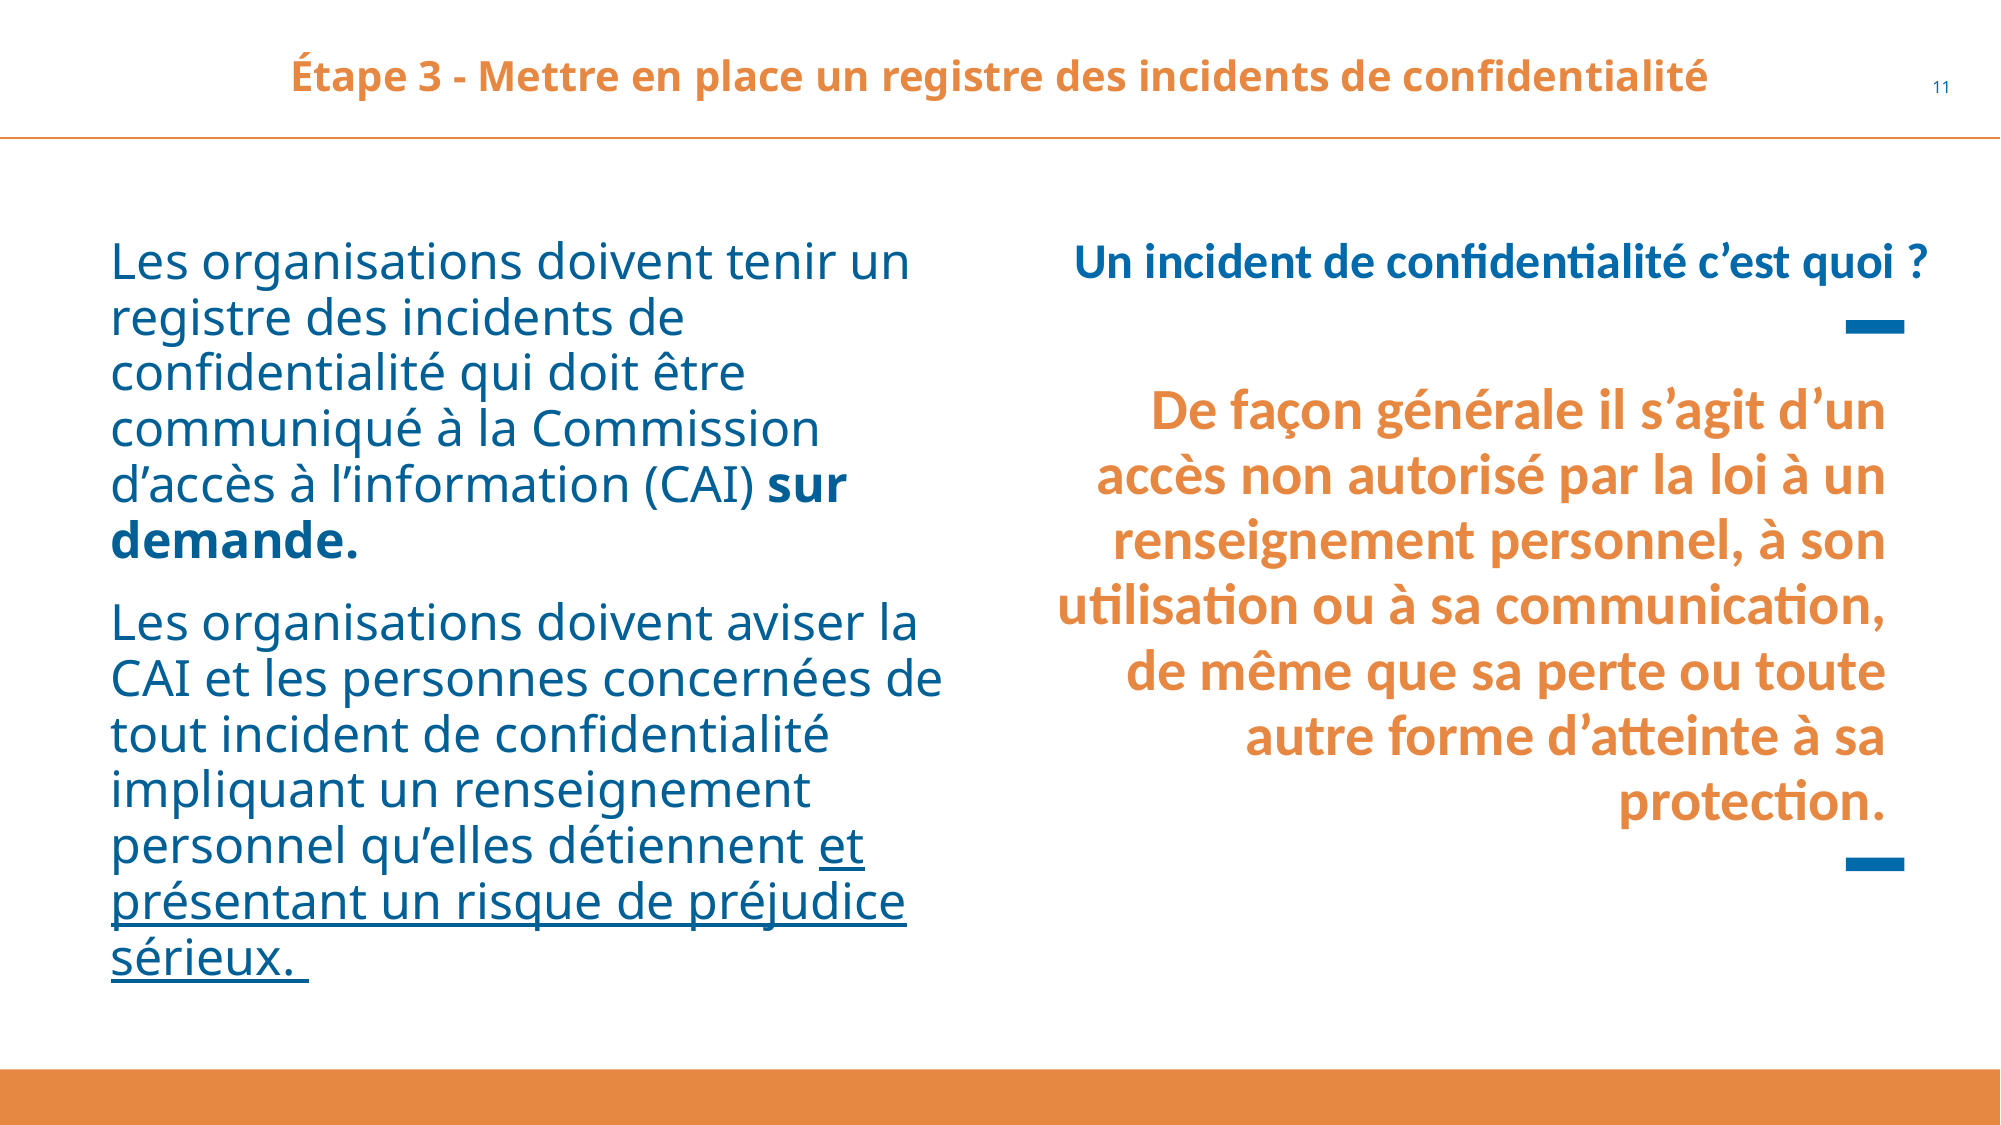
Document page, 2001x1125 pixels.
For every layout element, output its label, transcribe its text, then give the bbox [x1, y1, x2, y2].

list Les organisations doivent tenir un registre des incidents de confidentialité qui doit être communiqué à la Commission d’accès à l’information (CAI) sur demande. Les organisations doivent aviser la CAI et les personnes concernées de tout incident de confidentialité impliquant un renseignement personnel qu’elles détiennent et présentant un risque de préjudice sérieux. [95, 227, 988, 1014]
list Un incident de confidentialité c’est quoi ? [1020, 226, 1946, 397]
list De façon générale il s’agit d’un accès non autorisé par la loi à un renseignement personnel, à son utilisation ou à sa communication, de même que sa perte ou toute autre forme d’atteinte à sa protection. [1009, 370, 1902, 821]
slide_number 11 [1889, 67, 1967, 109]
title Étape 3 - Mettre en place un registre des incidents de confidentialité [95, 28, 1905, 109]
